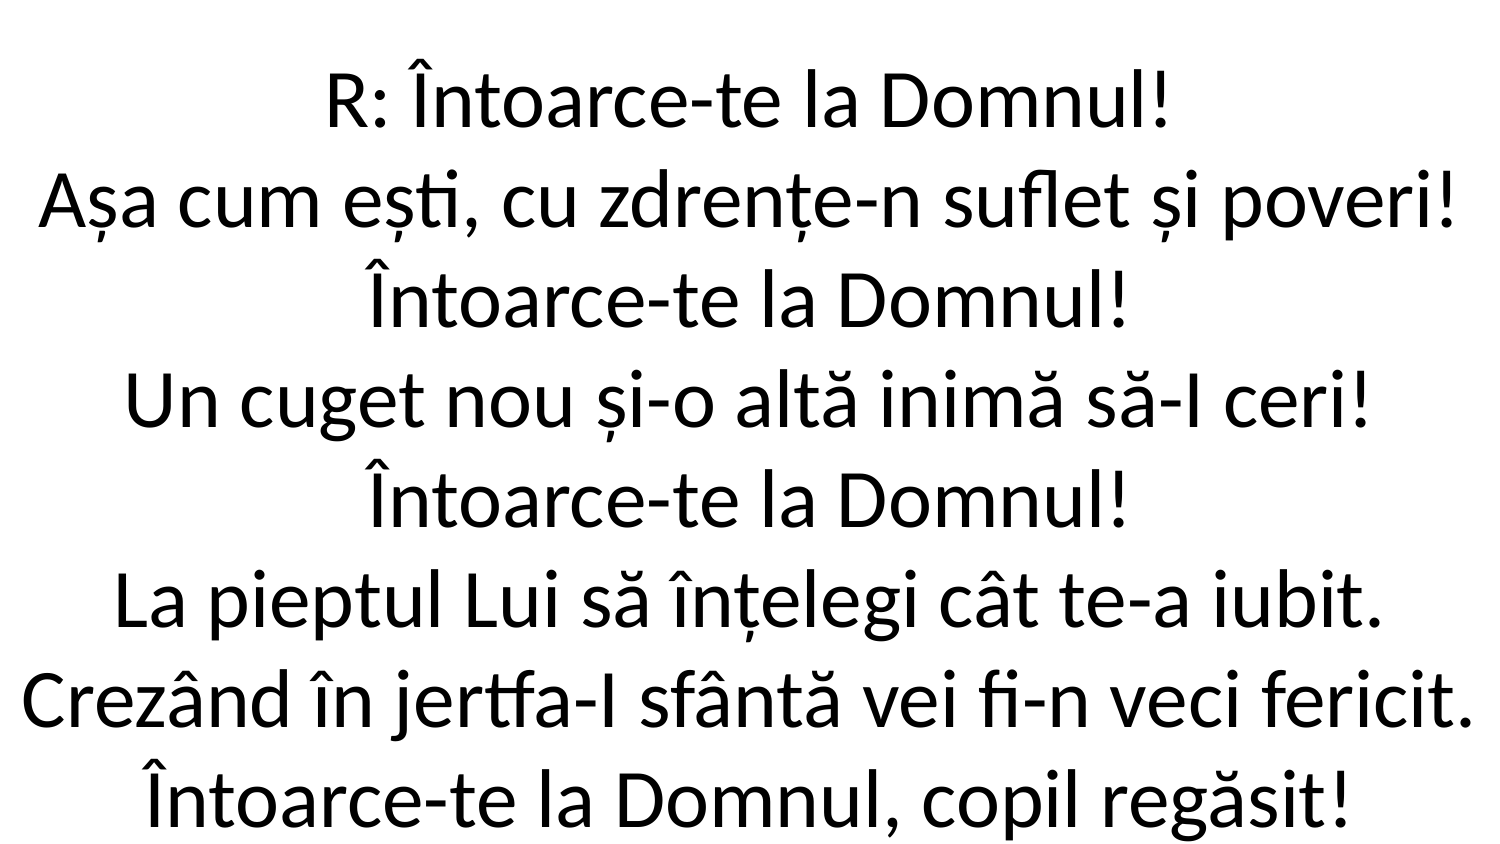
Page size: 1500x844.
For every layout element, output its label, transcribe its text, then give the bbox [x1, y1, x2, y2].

text_box R: Întoarce-te la Domnul! Așa cum ești, cu zdrențe-n suflet și poveri! Întoarce-te la Domnul! Un cuget nou și-o altă inimă să-I ceri! Întoarce-te la Domnul! La pieptul Lui să înțelegi cât te-a iubit. Crezând în jertfa-I sfântă vei fi-n veci fericit. Întoarce-te la Domnul, copil regăsit! [7, 0, 1493, 844]
